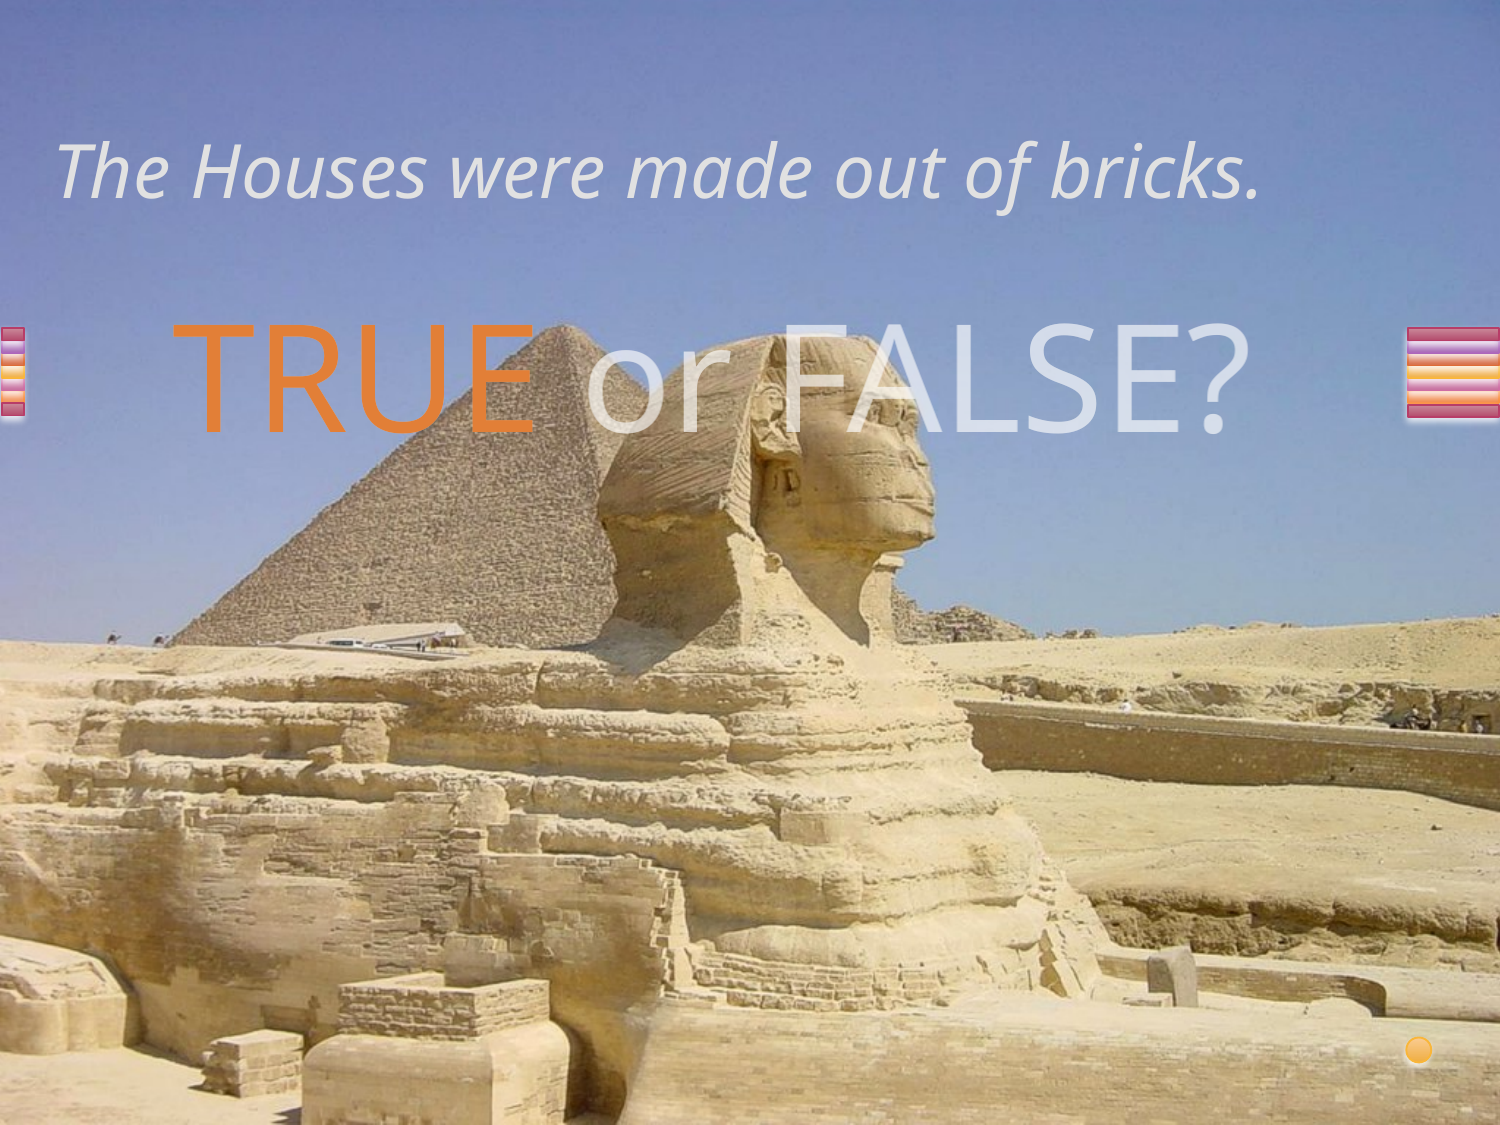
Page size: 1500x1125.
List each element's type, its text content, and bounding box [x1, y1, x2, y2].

picture [0, 0, 1500, 1125]
title The Houses were made out of bricks. [37, 75, 1388, 263]
